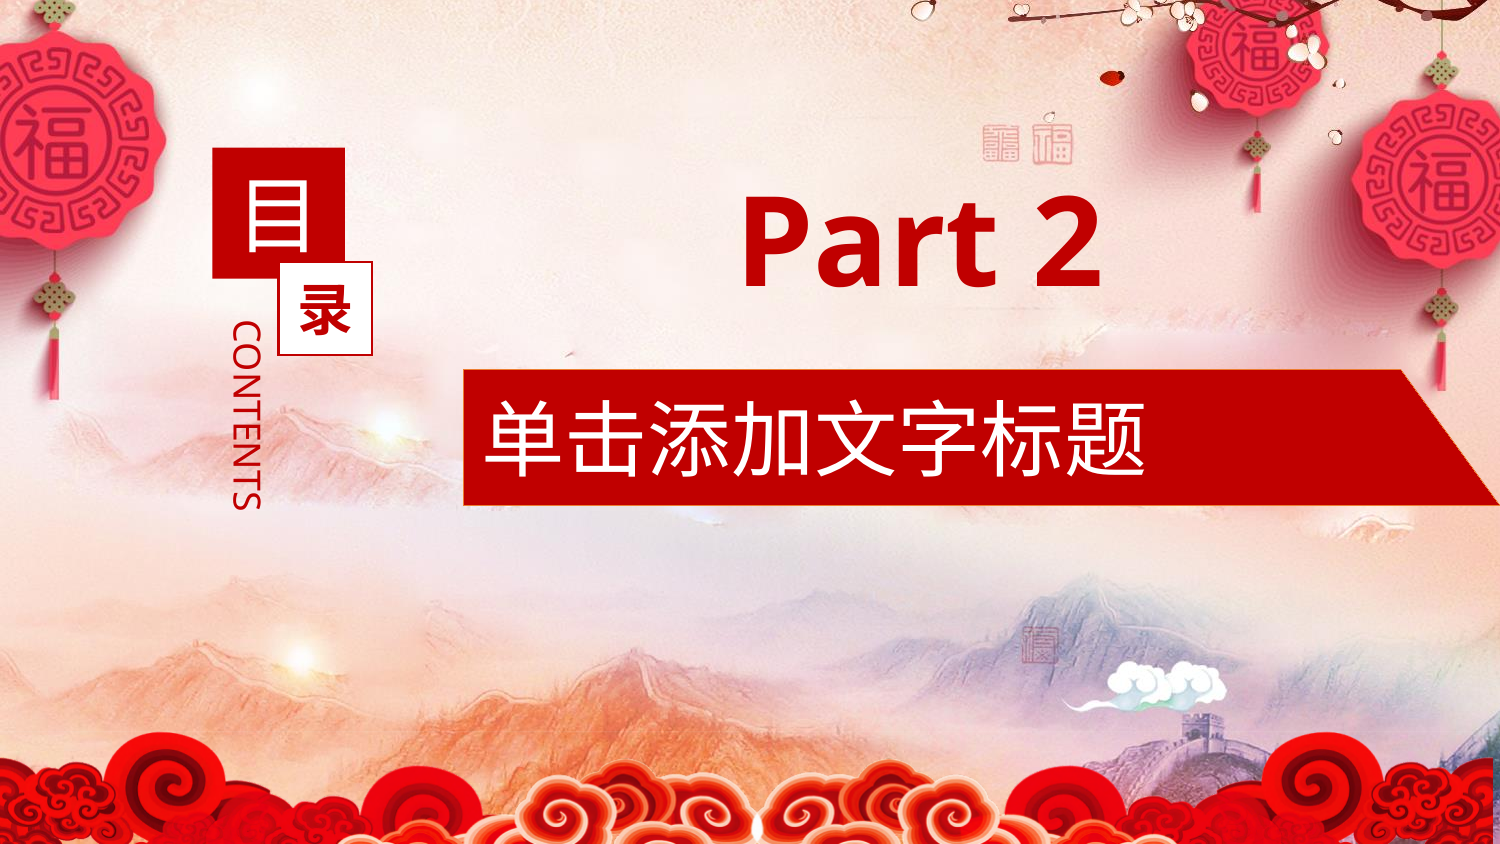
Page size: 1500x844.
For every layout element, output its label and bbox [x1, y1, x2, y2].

text_box [202, 147, 373, 506]
text_box [0, 0, 1500, 844]
